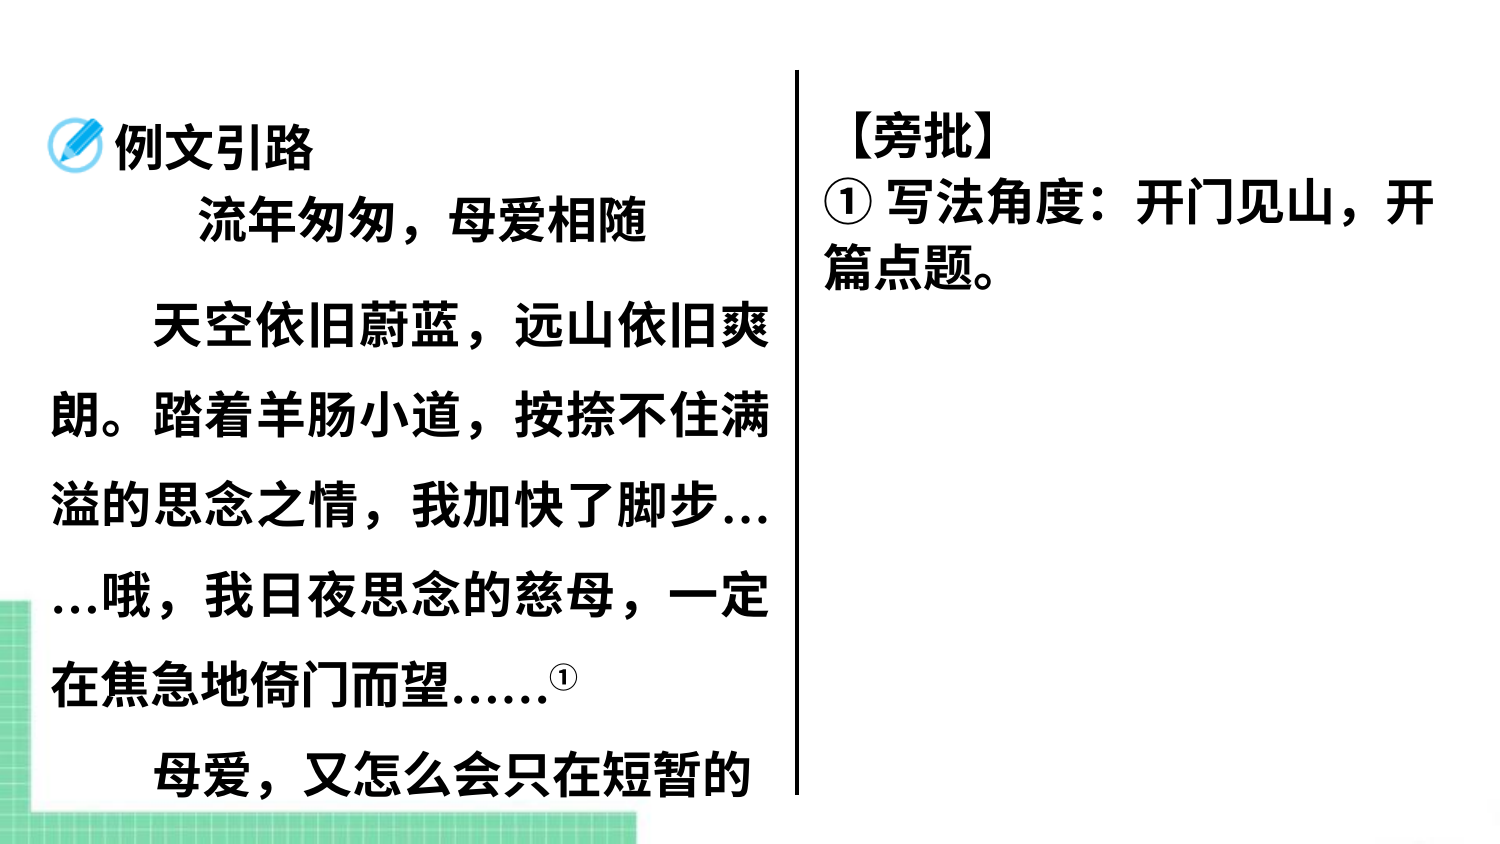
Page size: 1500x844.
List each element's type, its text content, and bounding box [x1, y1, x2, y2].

text_box 天空依旧蔚蓝，远山依旧爽朗。踏着羊肠小道，按捺不住满溢的思念之情，我加快了脚步……哦，我日夜思念的慈母，一定在焦急地倚门而望……① 母爱，又怎么会只在短暂的 [35, 256, 786, 812]
picture [0, 0, 1500, 844]
text_box 【旁批】 ①写法角度：开门见山，开篇点题。 [809, 90, 1464, 304]
text_box 例文引路 [99, 79, 348, 180]
text_box 流年匆匆，母爱相随 [47, 180, 795, 256]
